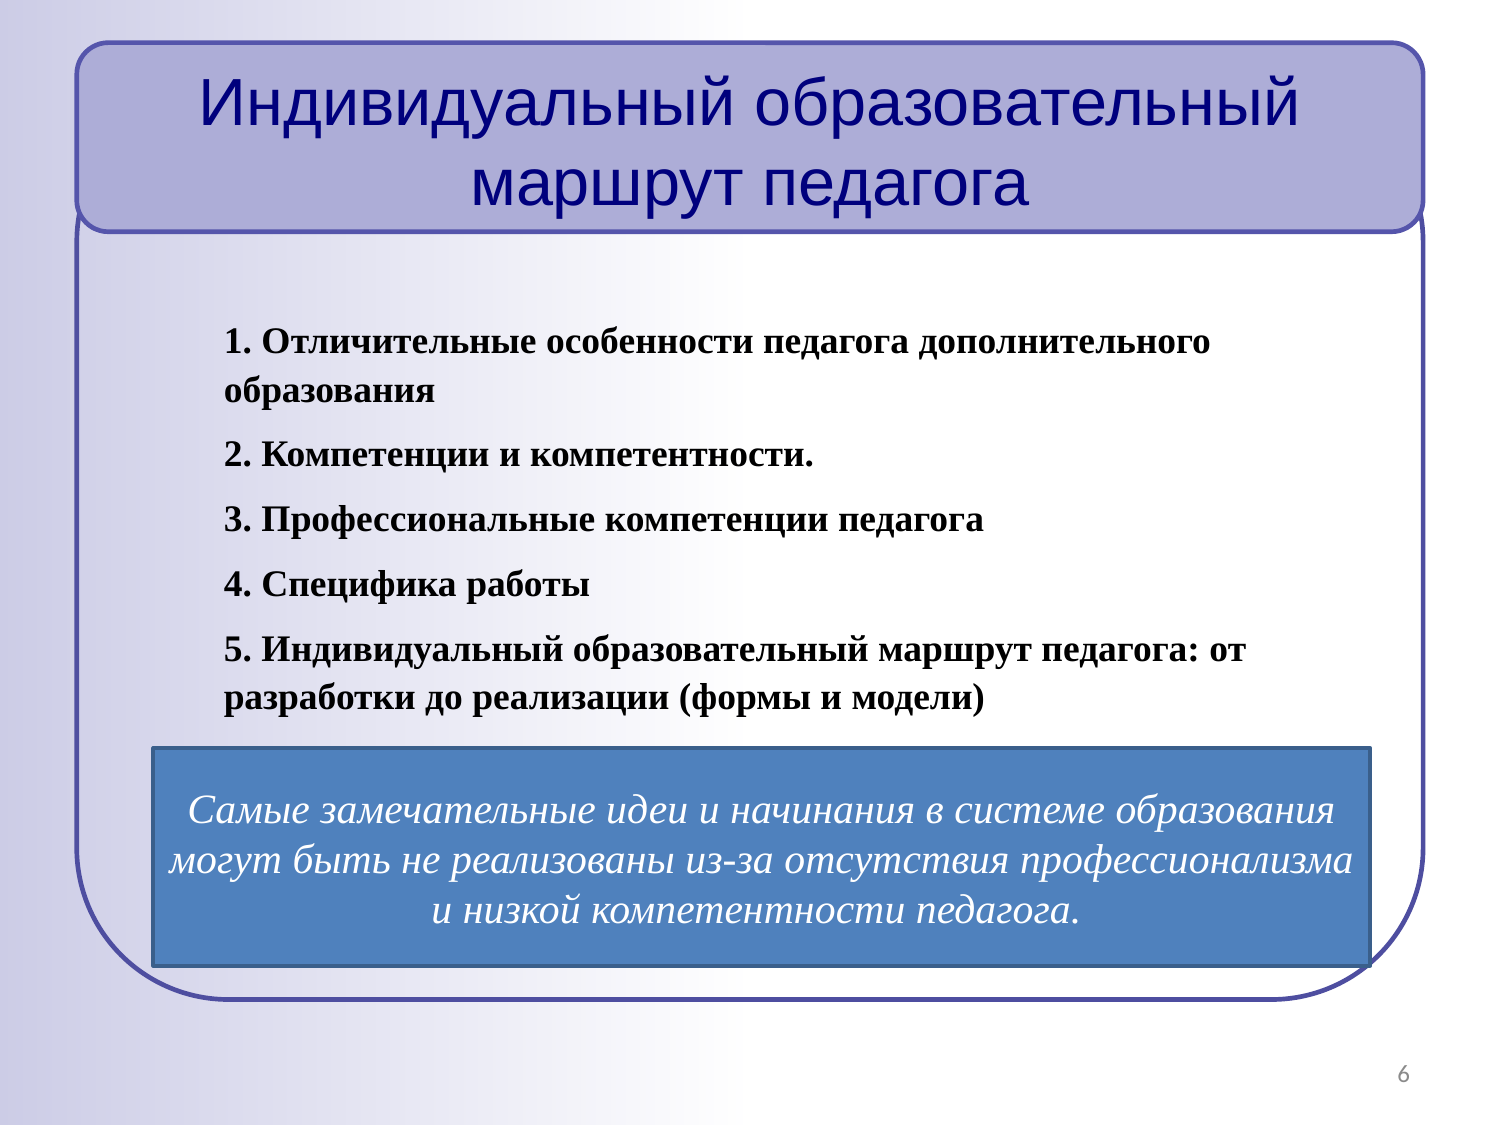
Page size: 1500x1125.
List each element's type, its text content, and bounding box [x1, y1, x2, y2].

text_box Самые замечательные идеи и начинания в системе образования могут быть не реализованы из-за отсутствия профессионализма и низкой компетентности педагога. [151, 746, 1372, 968]
text_box 1. Отличительные особенности педагога дополнительного образования 2. Компетенции и компетентности. 3. Профессиональные компетенции педагога 4. Специфика работы 5. Индивидуальный образовательный маршрут педагога: от разработки до реализации (формы и модели) [208, 305, 1332, 725]
slide_number 6 [1074, 1042, 1425, 1103]
title Индивидуальный образовательный маршрут педагога [100, 45, 1400, 233]
